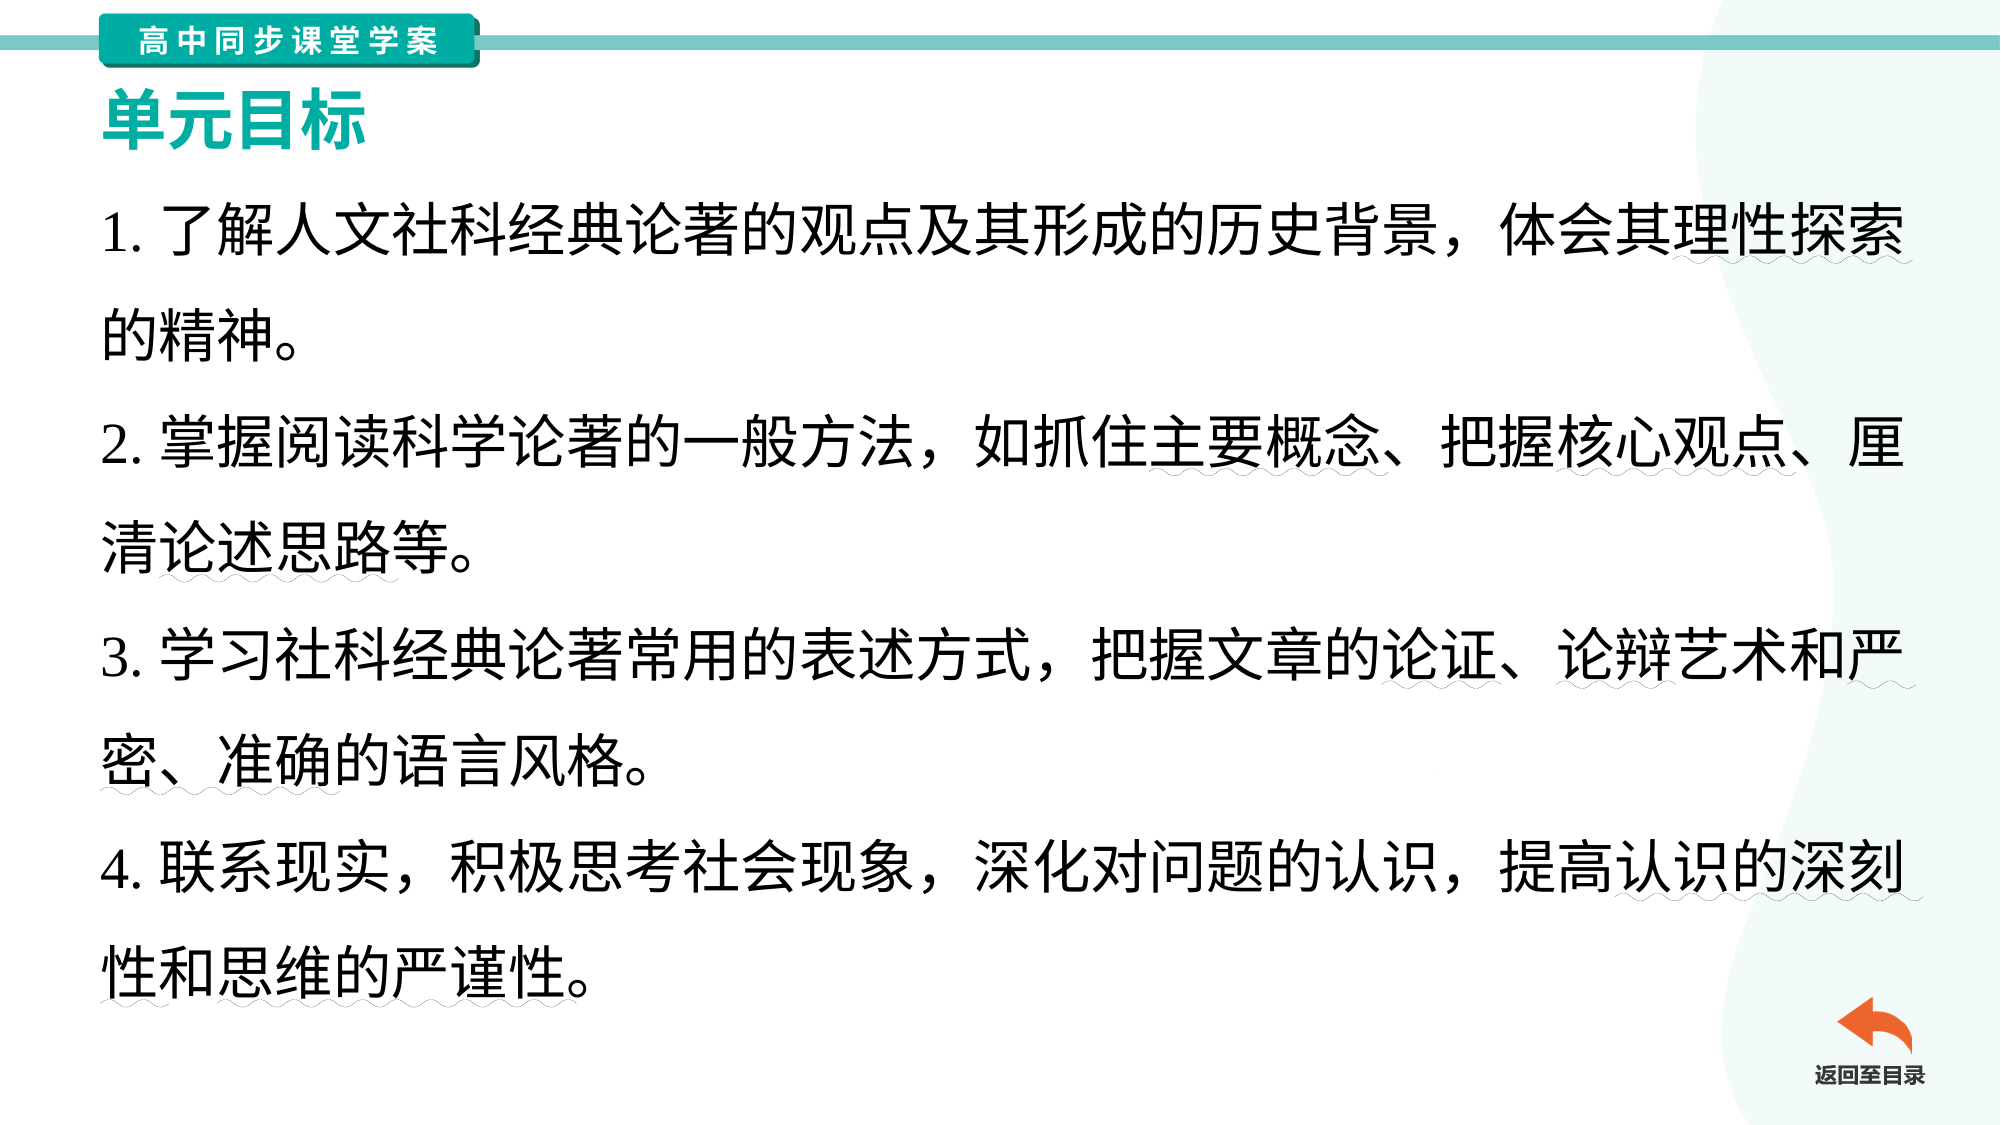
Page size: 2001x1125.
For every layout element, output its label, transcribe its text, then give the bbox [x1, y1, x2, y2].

text_box 1.了解人文社科经典论著的观点及其形成的历史背景，体会其理性探索 的精神。 2.掌握阅读科学论著的一般方法，如抓住主要概念、把握核心观点、厘 清论述思路等。 3.学习社科经典论著常用的表述方式，把握文章的论证、论辩艺术和严 密、准确的语言风格。 4.联系现实，积极思考社会现象，深化对问题的认识，提高认识的深刻 性和思维的严谨性。 [100, 156, 1899, 1007]
picture [0, 0, 2000, 1125]
text_box 单元目标 [100, 76, 1899, 156]
